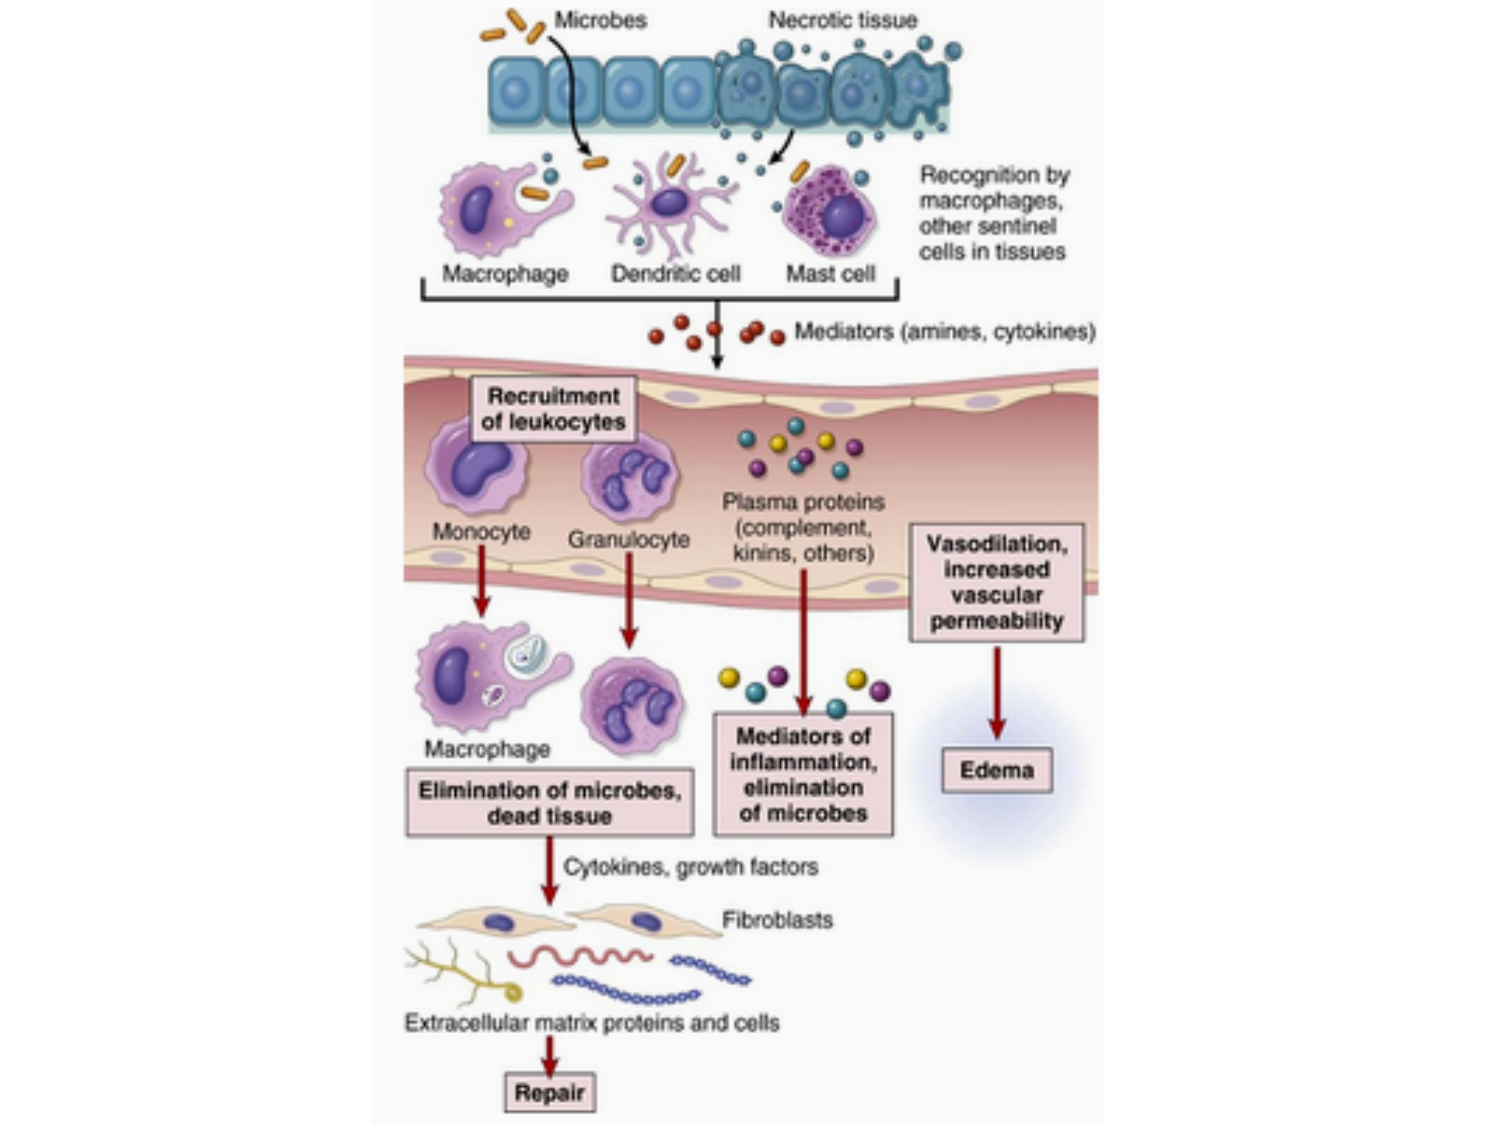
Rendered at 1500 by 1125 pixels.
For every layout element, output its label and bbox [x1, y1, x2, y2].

picture [10, 0, 1105, 1125]
